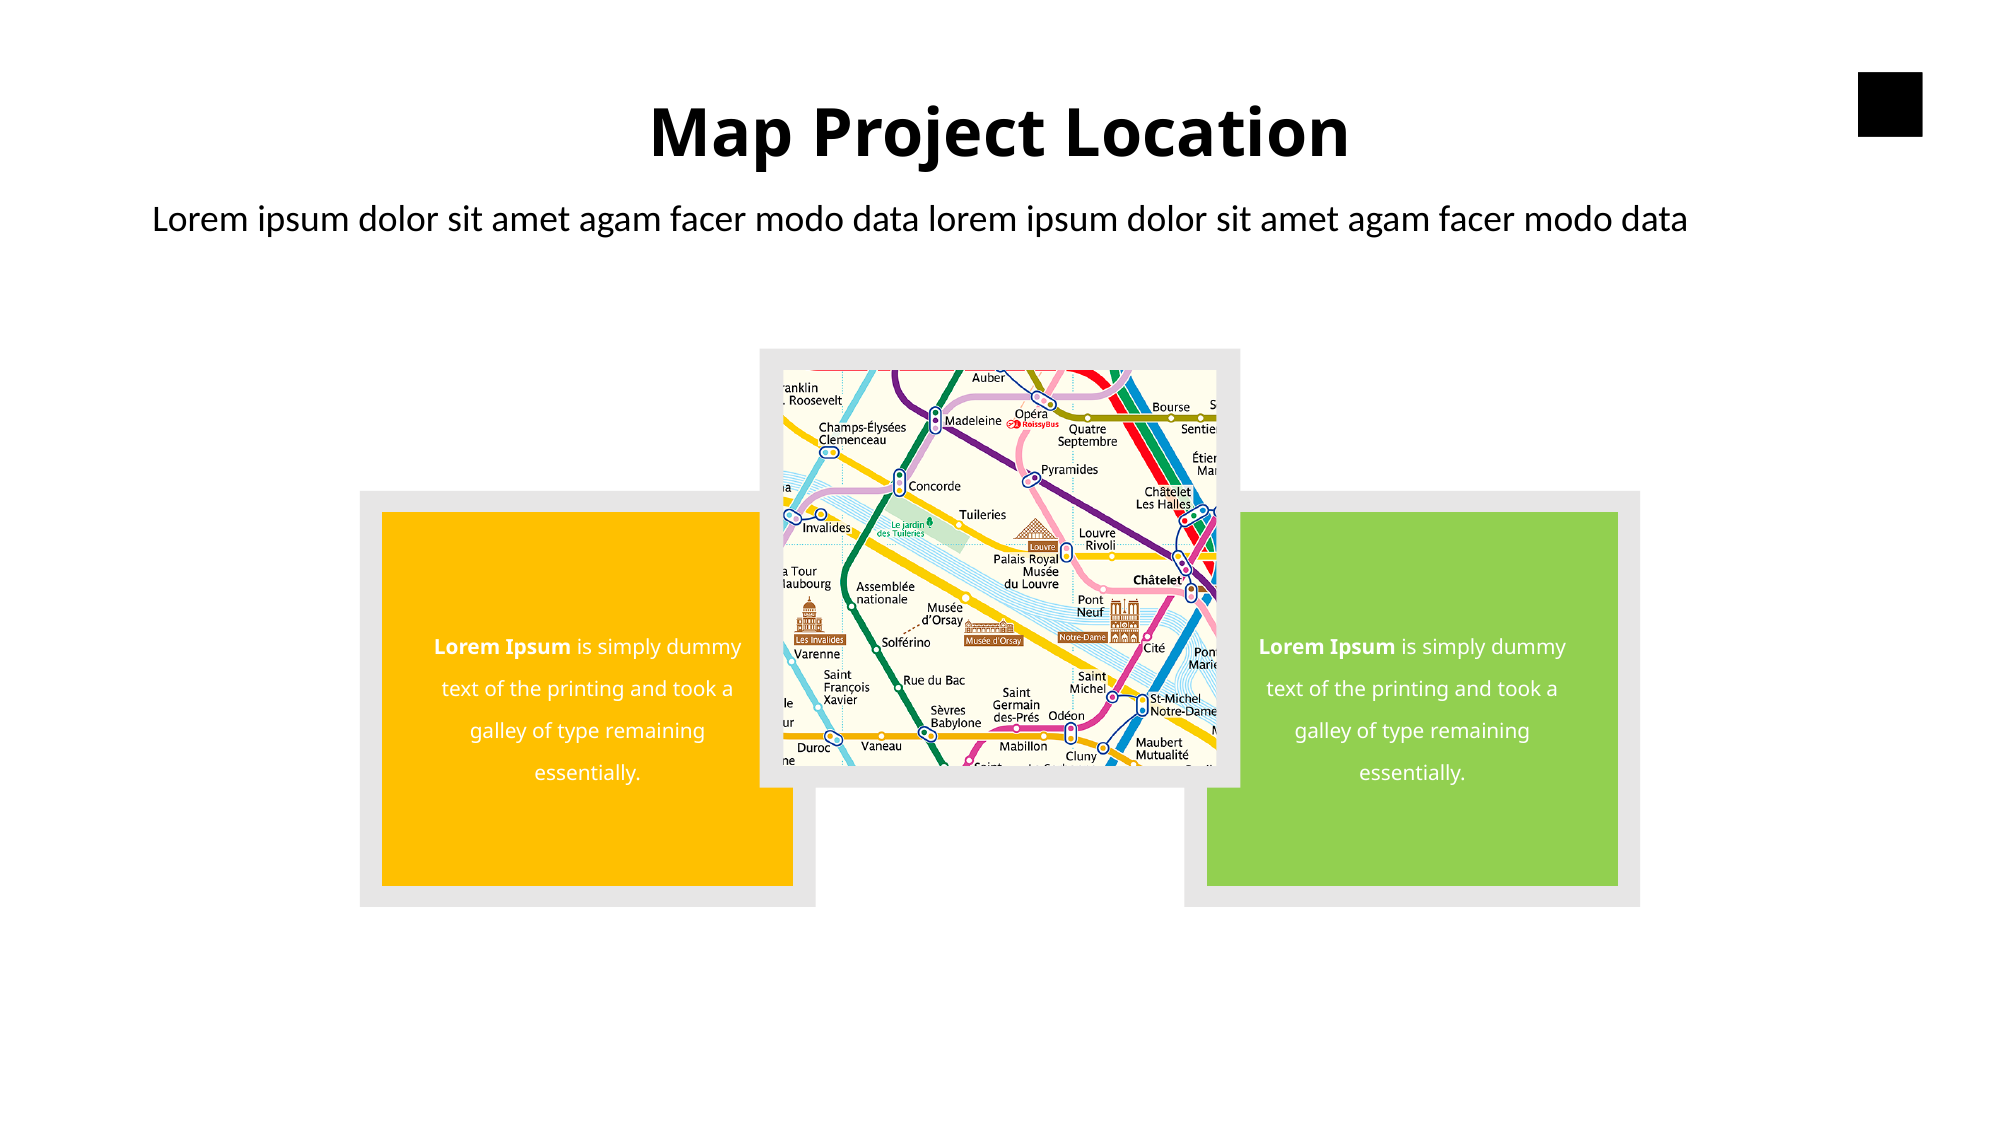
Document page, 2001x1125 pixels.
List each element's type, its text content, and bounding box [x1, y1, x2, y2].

text_box Lorem Ipsum is simply dummy text of the printing and took a galley of type remaining essentially. [416, 610, 759, 792]
subtitle Lorem ipsum dolor sit amet agam facer modo data lorem ipsum dolor sit amet agam facer modo data [137, 186, 1863, 227]
text_box [381, 511, 794, 887]
text_box [758, 348, 1241, 789]
text_box [1183, 490, 1641, 908]
text_box [359, 490, 817, 908]
text_box Lorem Ipsum is simply dummy text of the printing and took a galley of type remaining essentially. [1240, 610, 1584, 792]
title Map Project Location [137, 78, 1863, 186]
slide_number 9 [1863, 78, 1927, 130]
text_box [1857, 71, 1924, 78]
text_box [1206, 511, 1619, 887]
picture [783, 370, 1217, 766]
text_box [1863, 130, 1924, 138]
